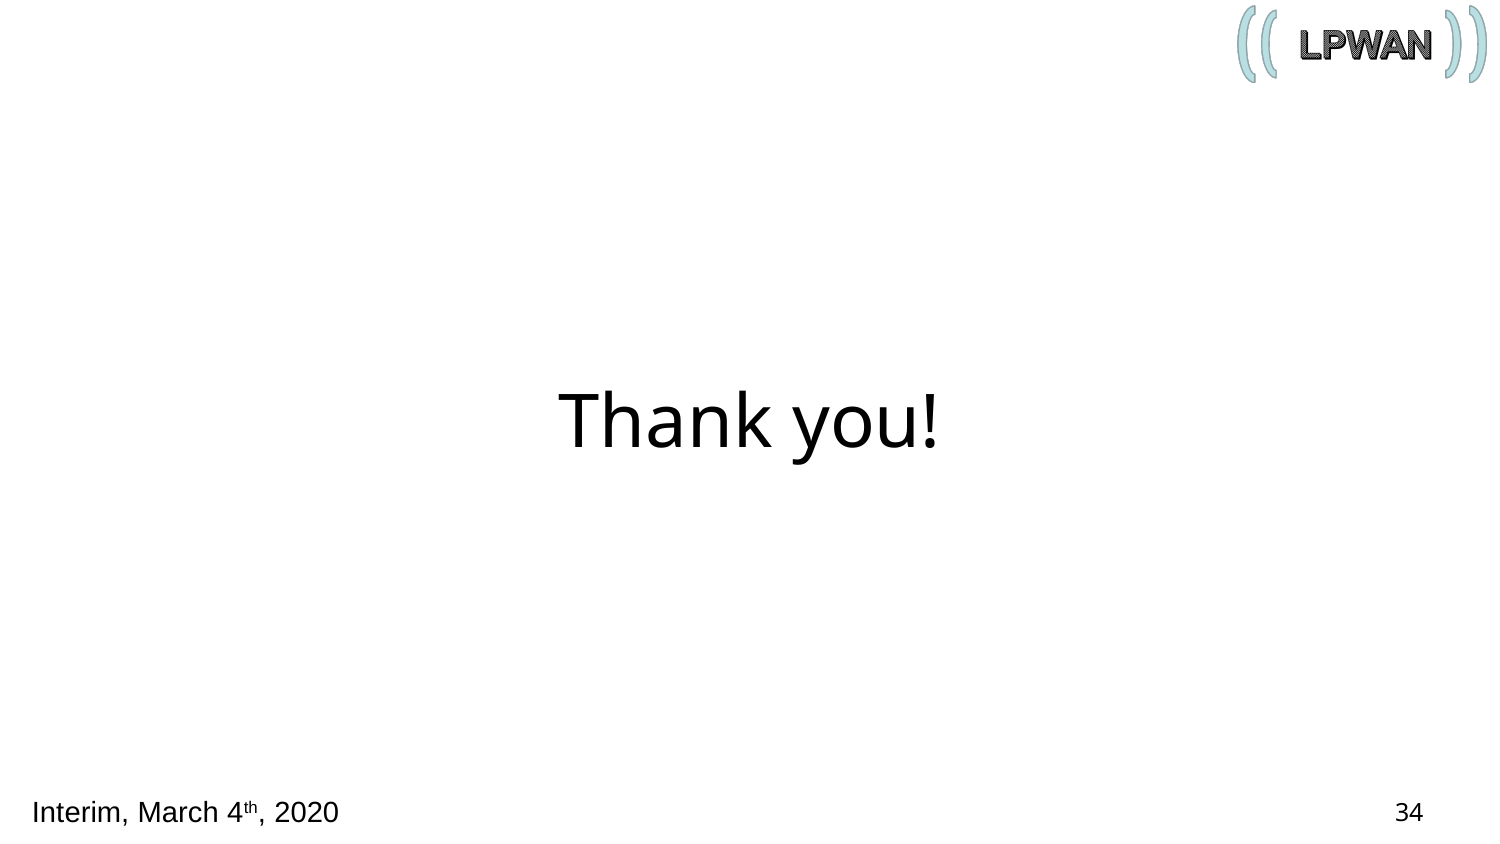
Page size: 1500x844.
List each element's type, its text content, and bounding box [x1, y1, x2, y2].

slide_number 34 [1358, 791, 1439, 837]
picture [1237, 5, 1487, 83]
title Thank you! [75, 365, 1425, 470]
